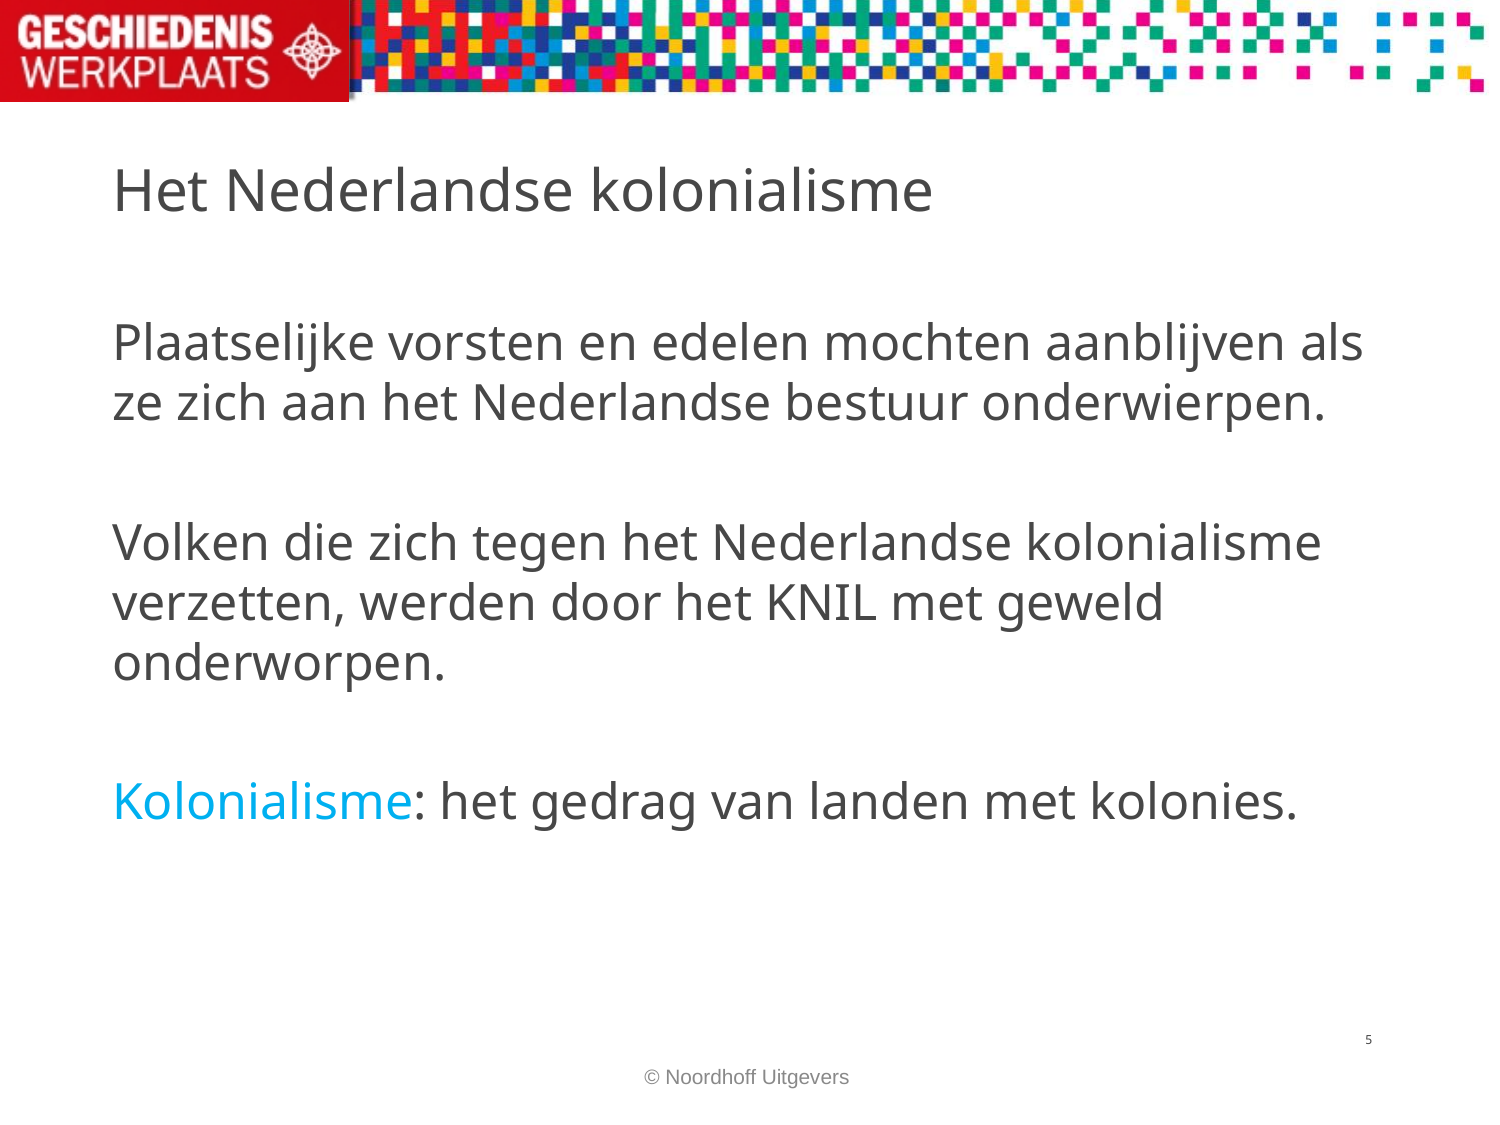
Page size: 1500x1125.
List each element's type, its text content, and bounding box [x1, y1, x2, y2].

title Het Nederlandse kolonialisme [112, 145, 1401, 256]
picture [0, 0, 1500, 1125]
slide_number 5 [1325, 1025, 1388, 1063]
list Plaatselijke vorsten en edelen mochten aanblijven als ze zich aan het Nederlandse bestuur onderwierpen. Volken die zich tegen het Nederlandse kolonialisme verzetten, werden door het KNIL met geweld onderworpen. Kolonialisme: het gedrag van landen met kolonies. [112, 302, 1409, 1024]
text_box © Noordhoff Uitgevers [512, 1045, 988, 1106]
